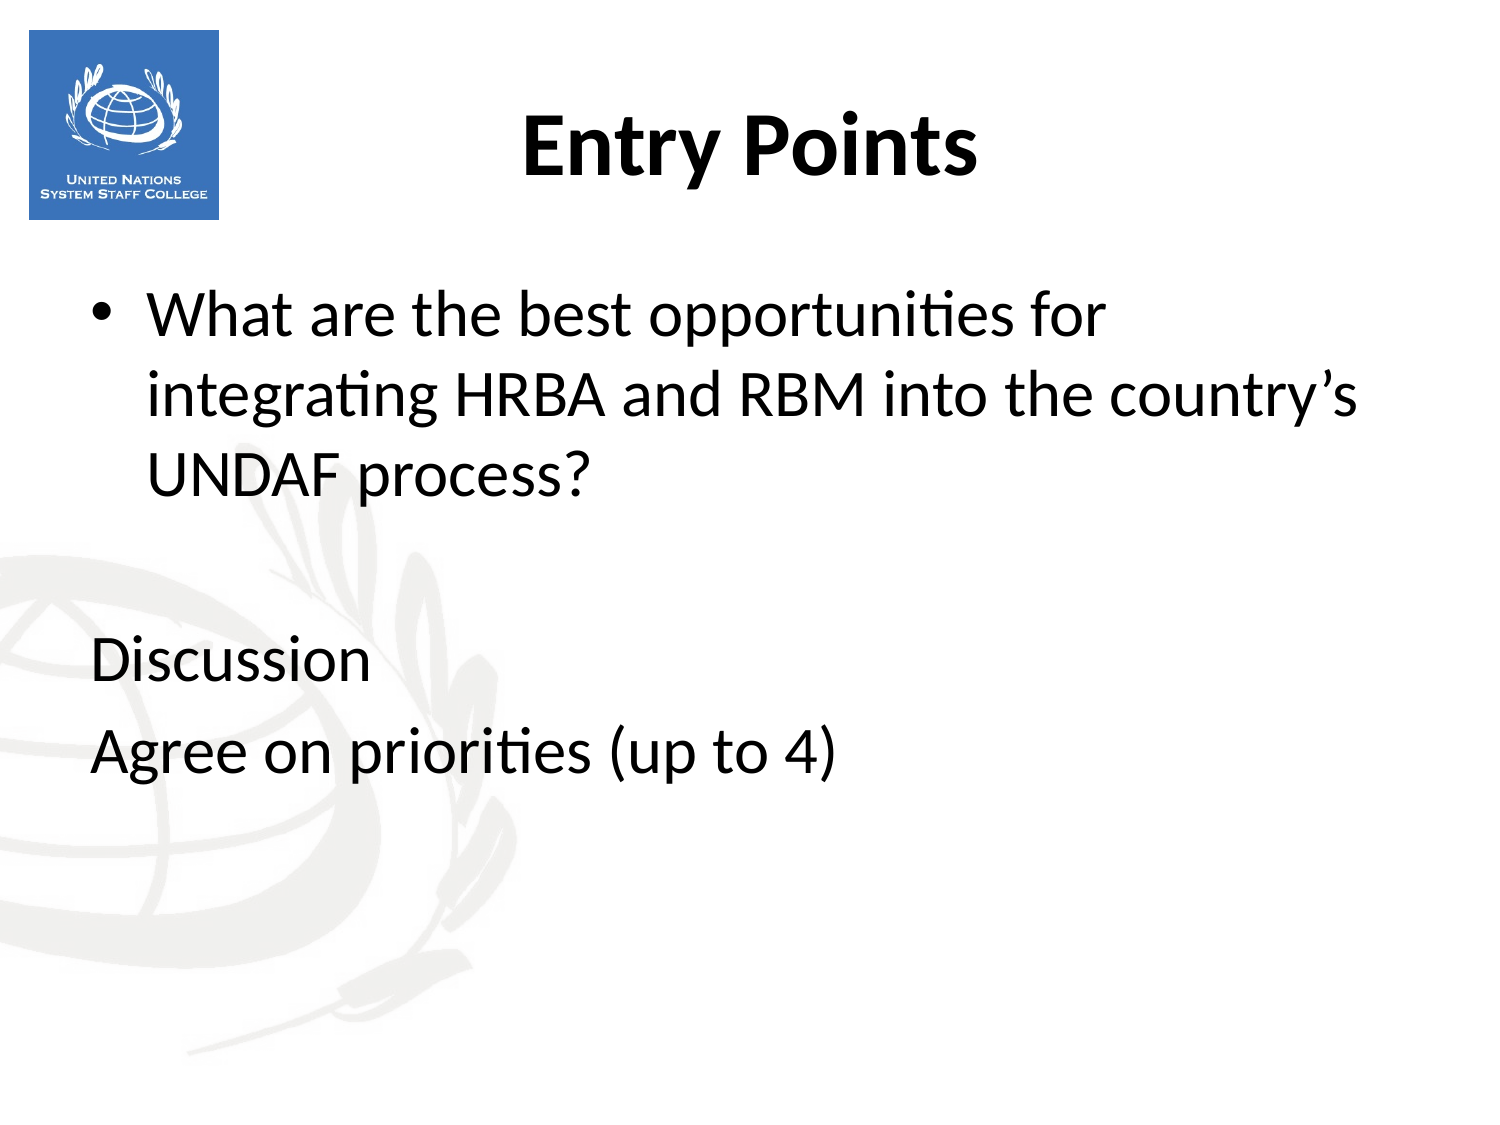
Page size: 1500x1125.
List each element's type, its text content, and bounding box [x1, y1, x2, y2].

list What are the best opportunities for integrating HRBA and RBM into the country’s UNDAF process? Discussion Agree on priorities (up to 4) [74, 262, 1426, 1006]
picture [29, 30, 219, 220]
title Entry Points [74, 44, 1426, 233]
